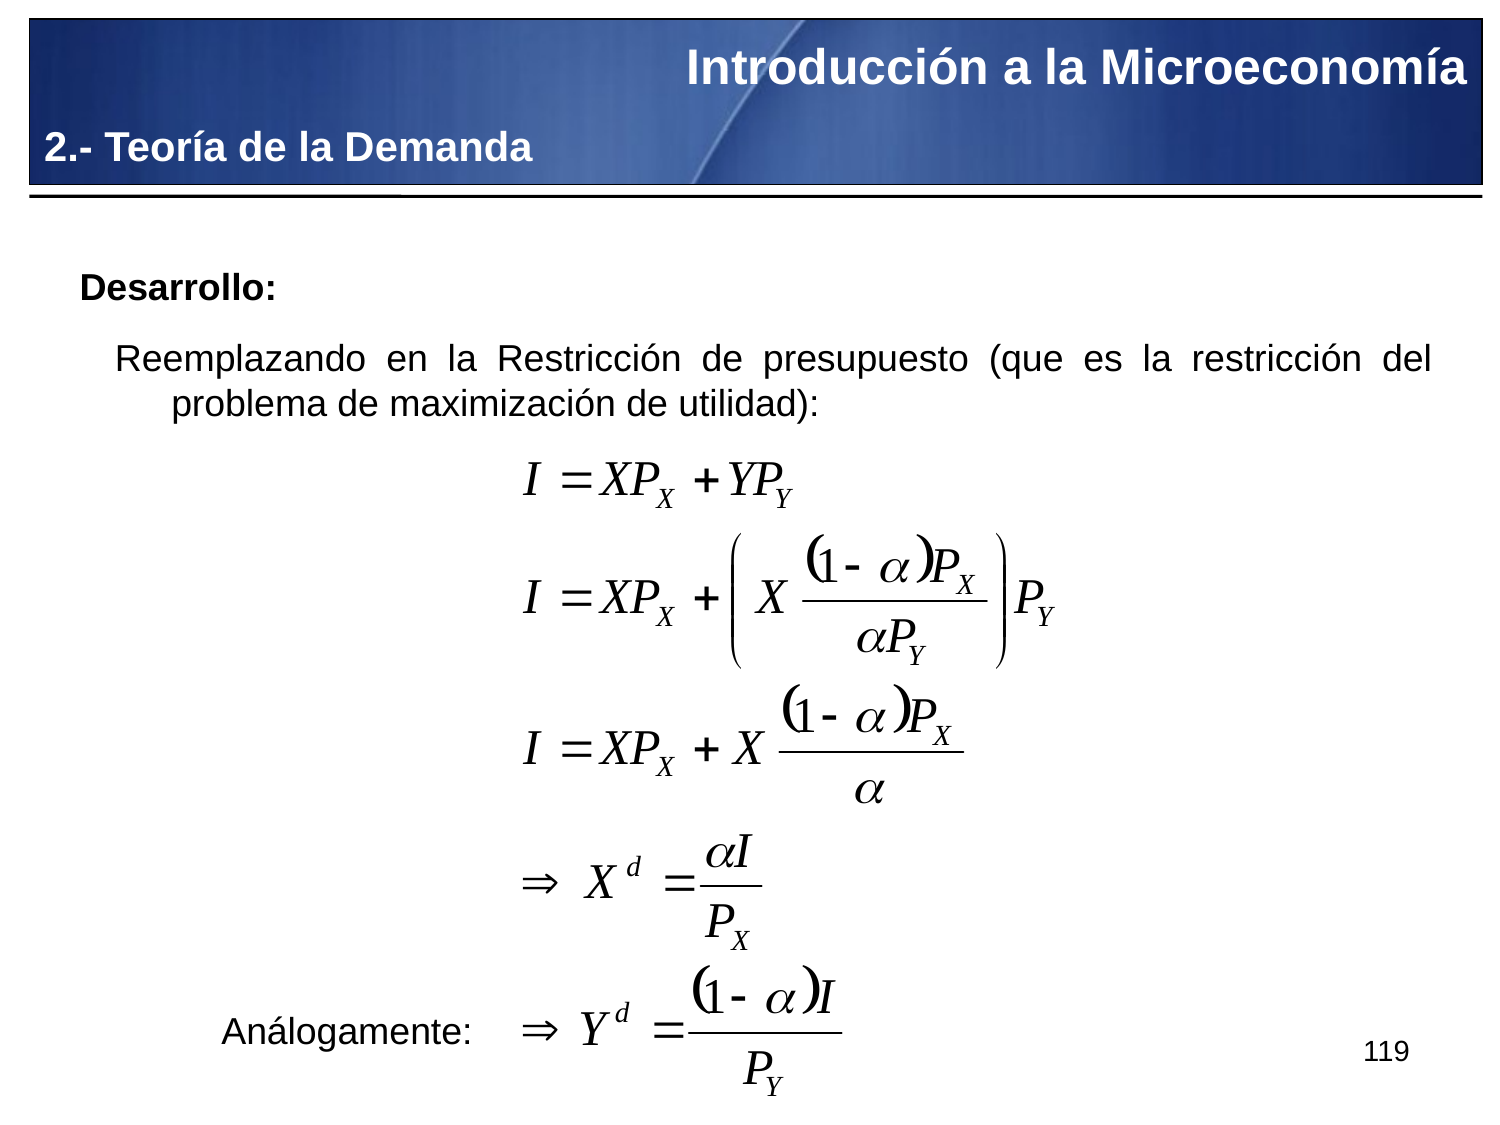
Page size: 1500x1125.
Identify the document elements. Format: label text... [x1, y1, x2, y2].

slide_number 119 [1074, 1024, 1426, 1103]
text_box 2.- Teoría de la Demanda [29, 112, 585, 178]
text_box Reemplazando en la Restricción de presupuesto (que es la restricción del problema de maximización de utilidad): [100, 326, 1447, 431]
text_box Análogamente: [206, 999, 490, 1060]
text_box Desarrollo: [64, 255, 1152, 316]
text_box [29, 19, 1483, 185]
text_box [514, 447, 1070, 1107]
text_box Introducción a la Microeconomía [608, 26, 1483, 102]
